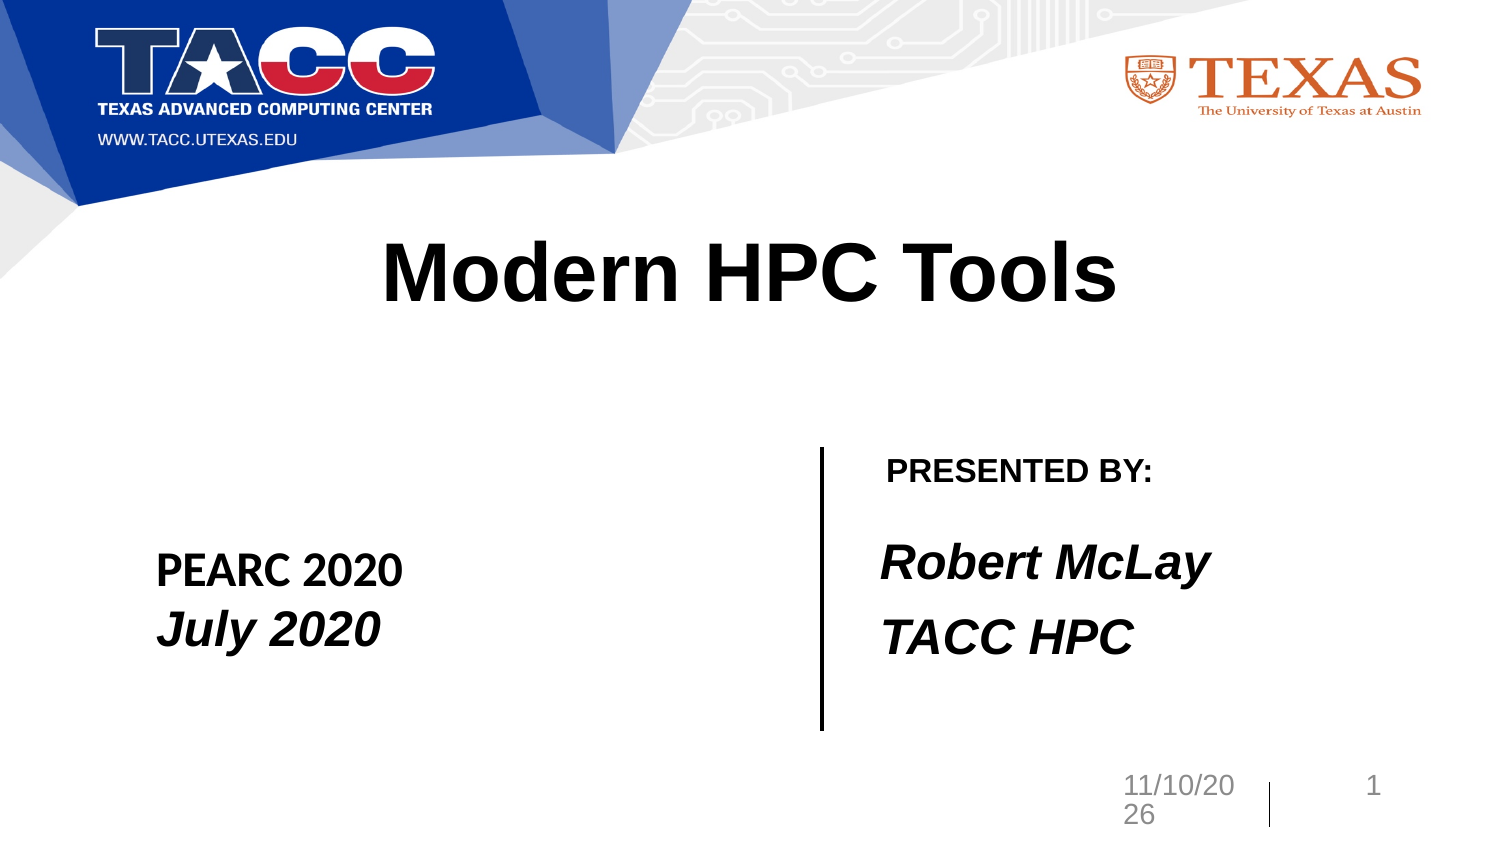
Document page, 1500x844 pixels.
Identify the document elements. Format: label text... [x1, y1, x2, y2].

picture [0, 0, 1500, 210]
list Robert McLay TACC HPC [865, 529, 1442, 762]
picture [0, 326, 1500, 844]
text_box PEARC 2020 July 2020 [141, 529, 958, 664]
slide_number 1 [1284, 762, 1397, 807]
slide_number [1108, 762, 1255, 807]
text_box Modern HPC Tools [0, 210, 1500, 326]
